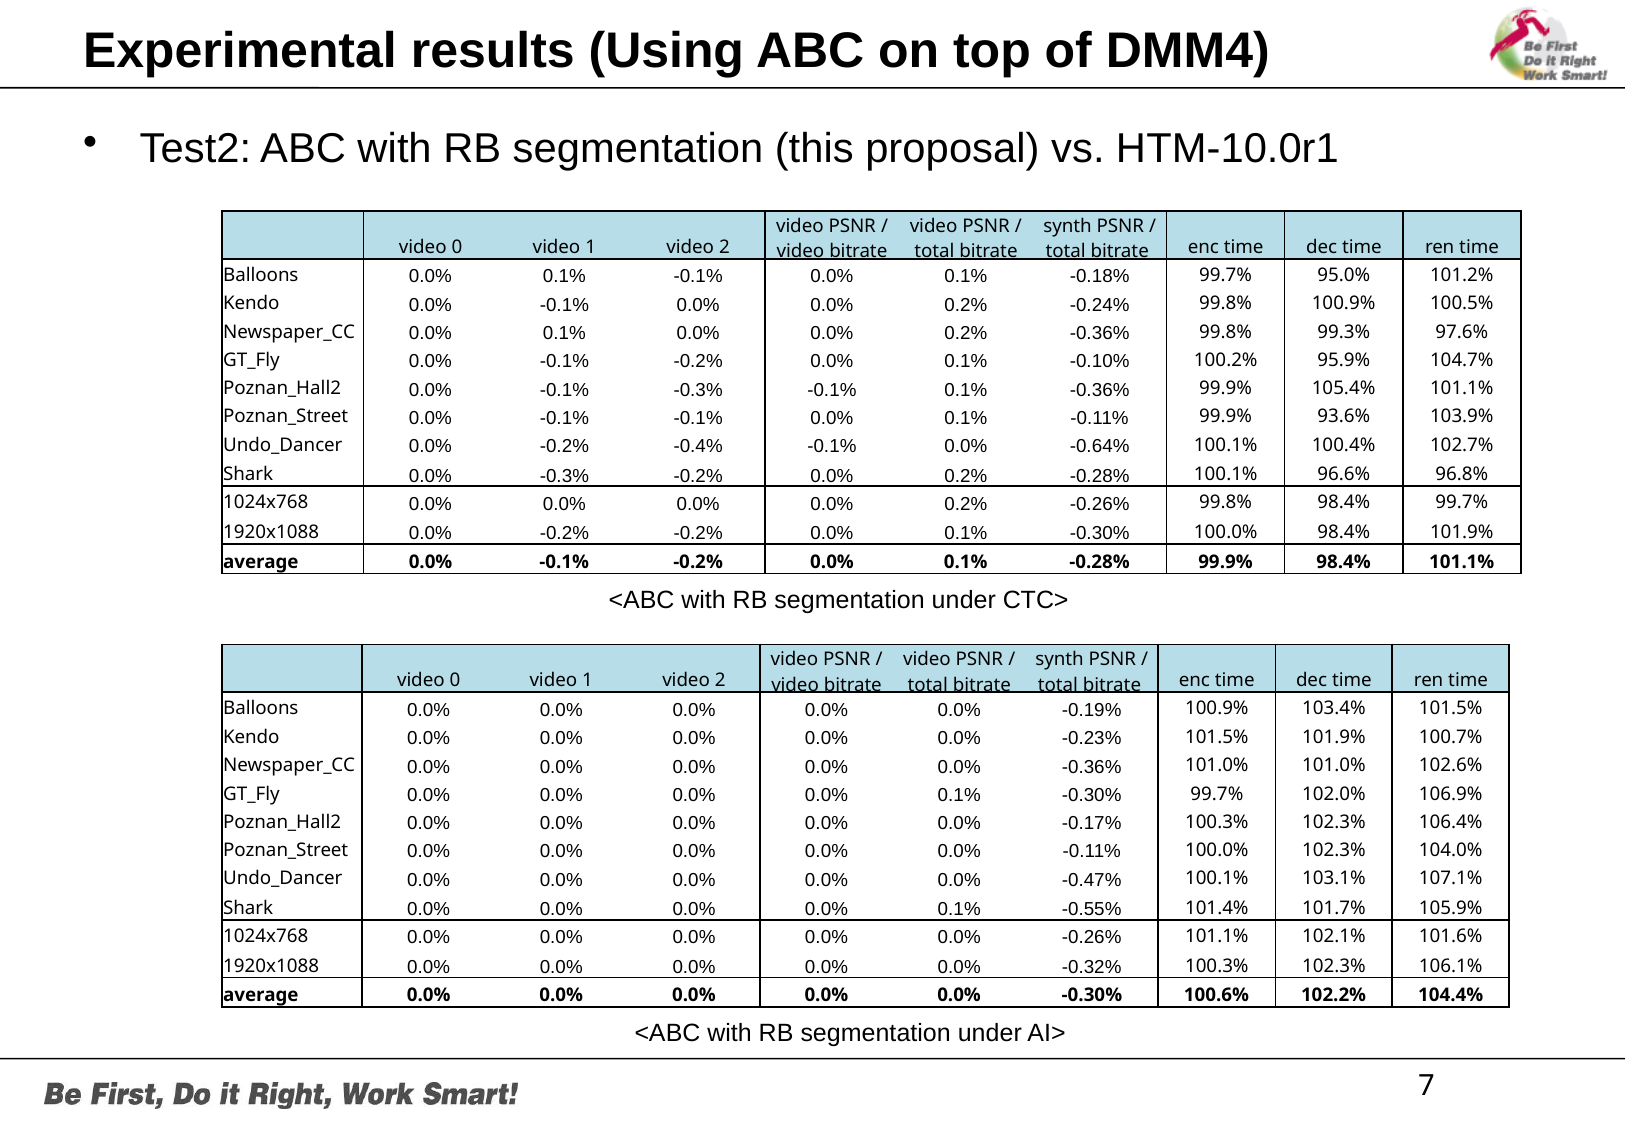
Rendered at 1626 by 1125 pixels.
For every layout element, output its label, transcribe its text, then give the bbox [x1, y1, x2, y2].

table_cell 0.0% [363, 749, 495, 777]
table_header dec time [1276, 645, 1391, 691]
table_cell 100.7% [1393, 721, 1508, 749]
table_cell 100.9% [1285, 287, 1402, 315]
table_cell 102.7% [1404, 428, 1520, 457]
table_cell -0.30% [1025, 978, 1157, 1006]
table_cell 0.0% [761, 834, 893, 862]
table_cell 0.0% [766, 514, 899, 543]
table_cell 95.9% [1285, 344, 1402, 372]
table_cell 102.3% [1276, 834, 1391, 862]
table_cell Kendo [223, 721, 361, 749]
table_cell -0.11% [1033, 400, 1166, 428]
table_cell 99.8% [1167, 487, 1284, 514]
table_cell 0.0% [628, 921, 759, 948]
table_cell 0.0% [893, 721, 1025, 749]
text_box <ABC with RB segmentation under CTC> [332, 575, 1346, 621]
table_cell 105.9% [1393, 890, 1508, 919]
table_cell 0.0% [495, 749, 628, 777]
table_cell 0.0% [363, 948, 495, 977]
table_cell -0.28% [1033, 457, 1166, 485]
table_cell 101.5% [1393, 693, 1508, 721]
table_cell 0.0% [628, 978, 759, 1006]
table_header [223, 212, 363, 258]
table_cell 0.0% [497, 487, 631, 514]
title Experimental results (Using ABC on top of DMM4) [68, 9, 1484, 79]
table_cell 0.0% [631, 287, 764, 315]
table_cell 99.9% [1167, 372, 1284, 400]
table_cell 104.0% [1393, 834, 1508, 862]
table_cell -0.3% [497, 457, 631, 485]
table_cell 96.8% [1404, 457, 1520, 485]
table_cell 98.4% [1285, 514, 1402, 543]
table_cell 100.9% [1159, 693, 1275, 721]
table_cell 100.1% [1167, 457, 1284, 485]
table_cell 102.0% [1276, 777, 1391, 805]
table_cell 0.0% [893, 921, 1025, 948]
table_cell 0.0% [363, 890, 495, 919]
table_cell 0.0% [363, 777, 495, 805]
table_cell 101.0% [1276, 749, 1391, 777]
table_cell 1920x1088 [223, 948, 361, 977]
table_cell 101.2% [1404, 260, 1520, 287]
table_cell 0.2% [899, 487, 1033, 514]
table_cell 0.0% [761, 948, 893, 977]
table_cell 0.0% [495, 921, 628, 948]
table_cell 105.4% [1285, 372, 1402, 400]
table_cell Shark [223, 457, 363, 485]
table_cell -0.1% [497, 545, 631, 573]
table_cell 99.9% [1167, 545, 1284, 573]
table_cell -0.32% [1025, 948, 1157, 977]
table_header synth PSNR / total bitrate [1025, 645, 1157, 691]
table_cell Balloons [223, 260, 363, 287]
table_cell Poznan_Hall2 [223, 372, 363, 400]
table_cell 0.2% [899, 287, 1033, 315]
table_cell -0.2% [497, 428, 631, 457]
table_cell Undo_Dancer [223, 428, 363, 457]
table_cell 0.1% [899, 260, 1033, 287]
table_cell 102.2% [1276, 978, 1391, 1006]
table_cell -0.28% [1033, 545, 1166, 573]
table_cell 100.5% [1404, 287, 1520, 315]
table_cell 0.0% [893, 693, 1025, 721]
table_cell 0.0% [761, 693, 893, 721]
table_cell 99.9% [1167, 400, 1284, 428]
table_cell 0.0% [761, 862, 893, 890]
table_cell Balloons [223, 693, 361, 721]
table_cell 95.0% [1285, 260, 1402, 287]
table_cell 0.0% [495, 721, 628, 749]
table_cell 99.7% [1159, 777, 1275, 805]
table_cell 0.0% [628, 805, 759, 834]
table_cell 0.0% [628, 749, 759, 777]
table_cell 0.0% [363, 921, 495, 948]
table_cell 0.0% [495, 862, 628, 890]
table_cell -0.55% [1025, 890, 1157, 919]
table_cell 0.0% [761, 805, 893, 834]
table_cell 100.3% [1159, 805, 1275, 834]
table_header video PSNR / total bitrate [899, 212, 1033, 258]
table_cell 102.3% [1276, 805, 1391, 834]
table_cell Newspaper_CC [223, 315, 363, 344]
table_cell Poznan_Street [223, 834, 361, 862]
table_cell -0.4% [631, 428, 764, 457]
table_cell 0.0% [893, 749, 1025, 777]
table_cell 102.3% [1276, 948, 1391, 977]
table_cell 100.0% [1159, 834, 1275, 862]
table_cell 106.1% [1393, 948, 1508, 977]
list Test2: ABC with RB segmentation (this proposal) vs. HTM-10.0r1 [68, 113, 1544, 1005]
table_header video 2 [628, 645, 759, 691]
table_cell -0.11% [1025, 834, 1157, 862]
table_cell 1024x768 [223, 921, 361, 948]
table_header synth PSNR / total bitrate [1033, 212, 1166, 258]
table_cell 0.0% [631, 487, 764, 514]
table_cell -0.24% [1033, 287, 1166, 315]
table_cell Poznan_Street [223, 400, 363, 428]
table_cell 0.0% [364, 400, 497, 428]
table_cell 0.0% [495, 890, 628, 919]
table_cell Kendo [223, 287, 363, 315]
table_cell GT_Fly [223, 344, 363, 372]
table_cell 0.0% [628, 890, 759, 919]
table_cell 0.0% [495, 777, 628, 805]
table_cell 0.0% [766, 315, 899, 344]
table_cell 0.0% [766, 457, 899, 485]
table_cell 0.2% [899, 457, 1033, 485]
table_cell Poznan_Hall2 [223, 805, 361, 834]
table_cell 101.1% [1404, 545, 1520, 573]
table_cell 102.1% [1276, 921, 1391, 948]
table_cell 93.6% [1285, 400, 1402, 428]
table_cell 0.0% [495, 693, 628, 721]
table_cell -0.1% [766, 428, 899, 457]
table_cell -0.1% [497, 287, 631, 315]
picture [1487, 5, 1612, 83]
table_cell average [223, 978, 361, 1006]
table_cell 0.0% [363, 693, 495, 721]
table_cell 100.1% [1167, 428, 1284, 457]
table_cell 0.0% [893, 948, 1025, 977]
table_cell -0.23% [1025, 721, 1157, 749]
table_cell 0.0% [899, 428, 1033, 457]
table_header video 0 [363, 645, 495, 691]
table_cell 101.4% [1159, 890, 1275, 919]
table_cell 0.0% [628, 721, 759, 749]
table_cell 107.1% [1393, 862, 1508, 890]
table_cell 100.2% [1167, 344, 1284, 372]
table_cell Newspaper_CC [223, 749, 361, 777]
table_cell 99.3% [1285, 315, 1402, 344]
table_cell -0.1% [631, 260, 764, 287]
table_cell 0.0% [364, 514, 497, 543]
table_header video 2 [631, 212, 764, 258]
table_cell -0.10% [1033, 344, 1166, 372]
table_cell -0.30% [1033, 514, 1166, 543]
table_cell 104.4% [1393, 978, 1508, 1006]
table_cell -0.64% [1033, 428, 1166, 457]
table_cell 0.0% [495, 834, 628, 862]
table_cell 0.0% [364, 457, 497, 485]
table_header ren time [1393, 645, 1508, 691]
table_header video 1 [495, 645, 628, 691]
table_cell -0.36% [1033, 315, 1166, 344]
table_cell 103.4% [1276, 693, 1391, 721]
table_cell 0.0% [363, 834, 495, 862]
table_cell 0.0% [893, 862, 1025, 890]
table_cell 0.0% [761, 749, 893, 777]
table_cell 98.4% [1285, 487, 1402, 514]
table_cell 101.0% [1159, 749, 1275, 777]
table_cell 0.0% [628, 834, 759, 862]
table_cell -0.1% [497, 372, 631, 400]
table_header video 0 [364, 212, 497, 258]
table_cell 101.9% [1276, 721, 1391, 749]
table_cell 101.7% [1276, 890, 1391, 919]
table_cell 101.6% [1393, 921, 1508, 948]
table_cell 0.0% [628, 777, 759, 805]
table_cell 0.0% [495, 978, 628, 1006]
table_cell 98.4% [1285, 545, 1402, 573]
table_cell 100.4% [1285, 428, 1402, 457]
table_cell -0.1% [766, 372, 899, 400]
table_cell 100.1% [1159, 862, 1275, 890]
table_cell 0.1% [899, 514, 1033, 543]
table_cell 0.1% [899, 344, 1033, 372]
table_cell 0.0% [363, 862, 495, 890]
table_cell 0.0% [495, 805, 628, 834]
table_cell 0.0% [766, 344, 899, 372]
table_cell 106.9% [1393, 777, 1508, 805]
table_cell 0.1% [893, 890, 1025, 919]
table_cell 0.0% [364, 344, 497, 372]
table_cell 0.1% [899, 372, 1033, 400]
table_cell 0.1% [893, 777, 1025, 805]
table_cell 0.0% [628, 948, 759, 977]
table_cell 0.0% [761, 777, 893, 805]
table_header video PSNR / total bitrate [893, 645, 1025, 691]
table_cell 99.7% [1167, 260, 1284, 287]
table_cell 101.5% [1159, 721, 1275, 749]
table_header ren time [1404, 212, 1520, 258]
table_header enc time [1159, 645, 1275, 691]
table_cell 100.6% [1159, 978, 1275, 1006]
table_cell 0.0% [495, 948, 628, 977]
table_cell 0.0% [766, 545, 899, 573]
table_cell 0.0% [364, 372, 497, 400]
table_cell 0.0% [628, 862, 759, 890]
table_cell 0.0% [766, 400, 899, 428]
table_cell 0.0% [363, 805, 495, 834]
table_cell -0.2% [631, 457, 764, 485]
table_header [223, 645, 361, 691]
table_cell 101.1% [1159, 921, 1275, 948]
table_cell 0.0% [364, 287, 497, 315]
table_cell 0.1% [899, 400, 1033, 428]
table_cell 101.9% [1404, 514, 1520, 543]
table_cell 0.0% [364, 487, 497, 514]
table_cell average [223, 545, 363, 573]
table_cell -0.1% [497, 400, 631, 428]
table_cell 99.8% [1167, 315, 1284, 344]
table_header dec time [1285, 212, 1402, 258]
table_cell 0.0% [761, 890, 893, 919]
picture [44, 1082, 518, 1109]
table_cell 0.0% [364, 545, 497, 573]
table_cell 0.0% [766, 260, 899, 287]
table_cell -0.3% [631, 372, 764, 400]
table_cell -0.47% [1025, 862, 1157, 890]
table_cell -0.19% [1025, 693, 1157, 721]
table_cell 0.0% [364, 428, 497, 457]
slide_number 7 [1403, 1058, 1544, 1106]
table_cell GT_Fly [223, 777, 361, 805]
table_cell -0.36% [1033, 372, 1166, 400]
table_cell 102.6% [1393, 749, 1508, 777]
table_cell 0.1% [899, 545, 1033, 573]
table_cell 0.0% [893, 978, 1025, 1006]
table_header video 1 [497, 212, 631, 258]
table_cell 0.0% [893, 805, 1025, 834]
table_cell 0.1% [497, 315, 631, 344]
text_box <ABC with RB segmentation under AI> [343, 1009, 1358, 1055]
table_cell 1920x1088 [223, 514, 363, 543]
table_cell 103.1% [1276, 862, 1391, 890]
table_cell 99.7% [1404, 487, 1520, 514]
table_cell 0.0% [631, 315, 764, 344]
table_cell -0.2% [497, 514, 631, 543]
table_cell 0.0% [364, 315, 497, 344]
table_cell -0.2% [631, 344, 764, 372]
table_cell 0.0% [766, 287, 899, 315]
table_cell 99.8% [1167, 287, 1284, 315]
table_cell 0.1% [497, 260, 631, 287]
table_cell -0.26% [1025, 921, 1157, 948]
table_cell 100.0% [1167, 514, 1284, 543]
table_cell 0.0% [761, 921, 893, 948]
table_header video PSNR / video bitrate [766, 212, 899, 258]
table_cell 106.4% [1393, 805, 1508, 834]
table_cell 0.0% [761, 978, 893, 1006]
table_cell -0.18% [1033, 260, 1166, 287]
table_cell 97.6% [1404, 315, 1520, 344]
table_cell 0.0% [766, 487, 899, 514]
table_cell -0.36% [1025, 749, 1157, 777]
table_header video PSNR / video bitrate [761, 645, 893, 691]
table_cell 96.6% [1285, 457, 1402, 485]
table_cell -0.26% [1033, 487, 1166, 514]
table_cell 0.0% [363, 721, 495, 749]
table_cell -0.2% [631, 514, 764, 543]
table_cell -0.1% [497, 344, 631, 372]
table_cell -0.1% [631, 400, 764, 428]
table_cell 0.0% [363, 978, 495, 1006]
table_cell -0.30% [1025, 777, 1157, 805]
table_cell 0.0% [628, 693, 759, 721]
table_cell 104.7% [1404, 344, 1520, 372]
table_cell -0.17% [1025, 805, 1157, 834]
table_cell 100.3% [1159, 948, 1275, 977]
table_cell 0.0% [761, 721, 893, 749]
table_cell 1024x768 [223, 487, 363, 514]
table_cell 0.0% [364, 260, 497, 287]
table_cell -0.2% [631, 545, 764, 573]
table_cell Undo_Dancer [223, 862, 361, 890]
table_cell 0.2% [899, 315, 1033, 344]
table_cell 103.9% [1404, 400, 1520, 428]
table_header enc time [1167, 212, 1284, 258]
table_cell Shark [223, 890, 361, 919]
table_cell 101.1% [1404, 372, 1520, 400]
table_cell 0.0% [893, 834, 1025, 862]
